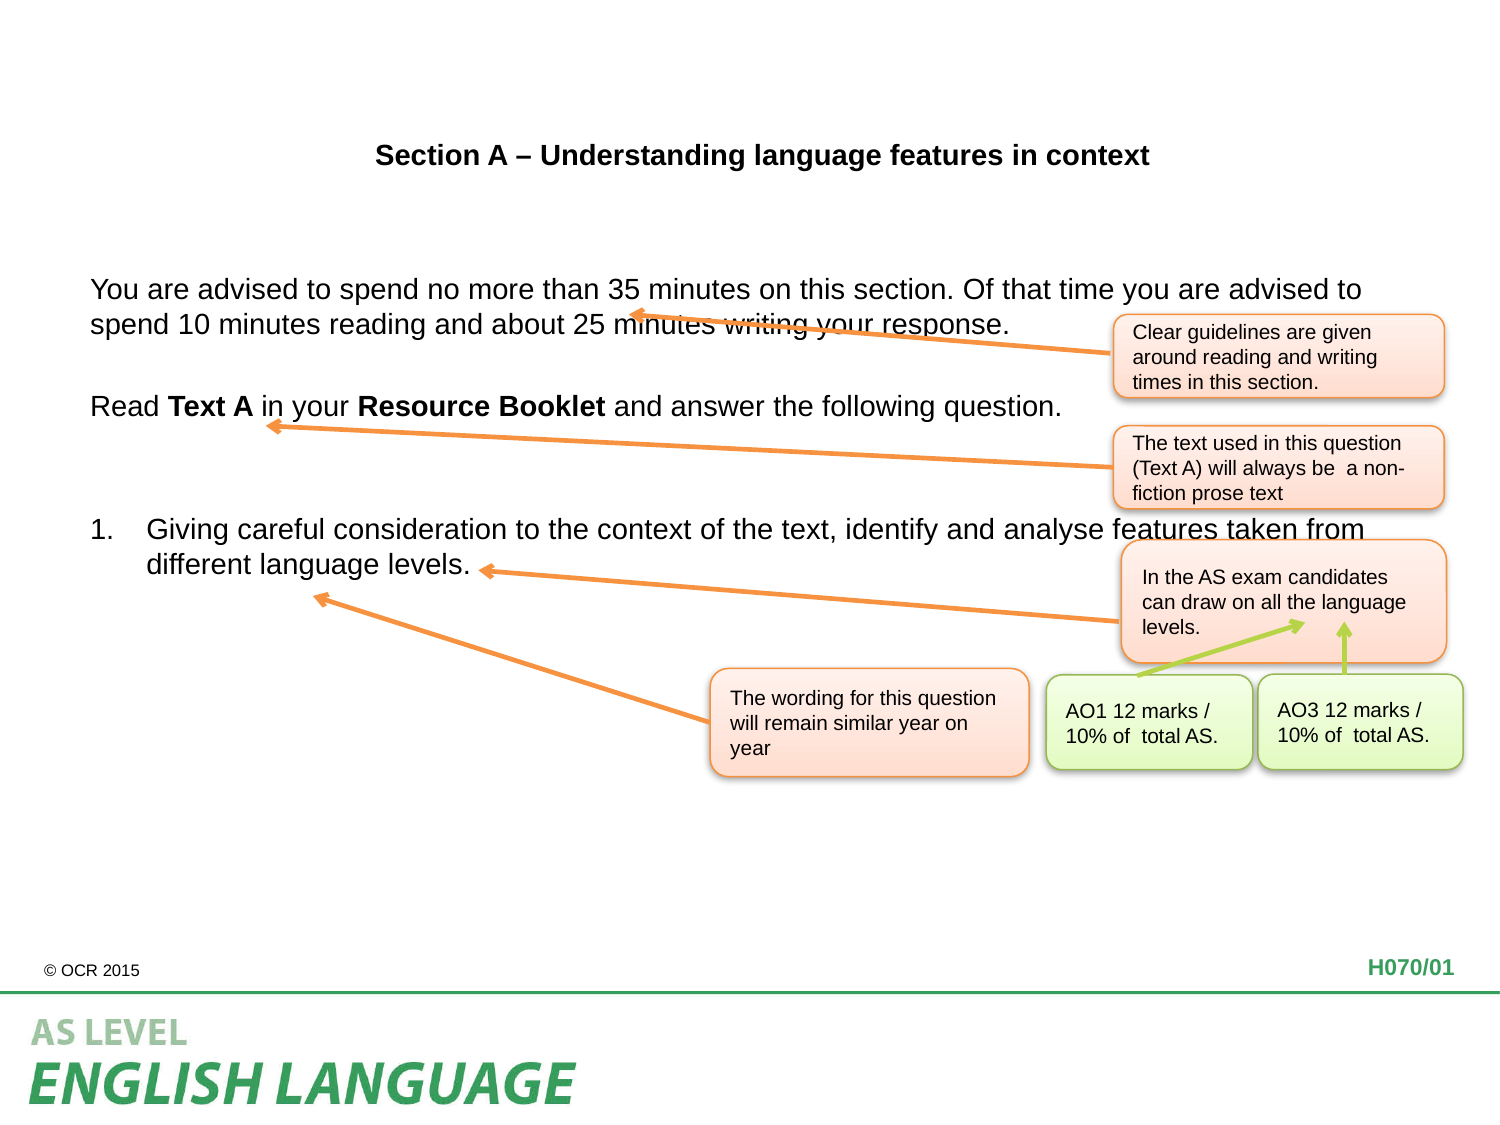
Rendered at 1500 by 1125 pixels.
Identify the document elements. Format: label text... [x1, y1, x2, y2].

text_box In the AS exam candidates can draw on all the language levels. [1120, 538, 1448, 664]
list Section A – Understanding language features in context You are advised to spend no more than 35 minutes on this section. Of that time you are advised to spend 10 minutes reading and about 25 minutes writing your response. Read Text A in your Resource Booklet and answer the following question. Giving careful consideration to the context of the text, identify and analyse features taken from different language levels. [24] [75, 42, 1459, 1005]
text_box AO3 12 marks / 10% of total AS. [1257, 673, 1464, 771]
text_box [1136, 622, 1306, 676]
text_box AO1 12 marks / 10% of total AS. [1045, 673, 1254, 771]
picture [0, 991, 1500, 1125]
text_box Clear guidelines are given around reading and writing times in this section. [1112, 313, 1446, 399]
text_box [312, 595, 711, 723]
text_box The text used in this question (Text A) will always be a non-fiction prose text [1112, 424, 1446, 510]
text_box The wording for this question will remain similar year on year [709, 667, 1030, 778]
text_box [265, 425, 1114, 468]
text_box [478, 569, 1120, 622]
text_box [628, 314, 1111, 354]
